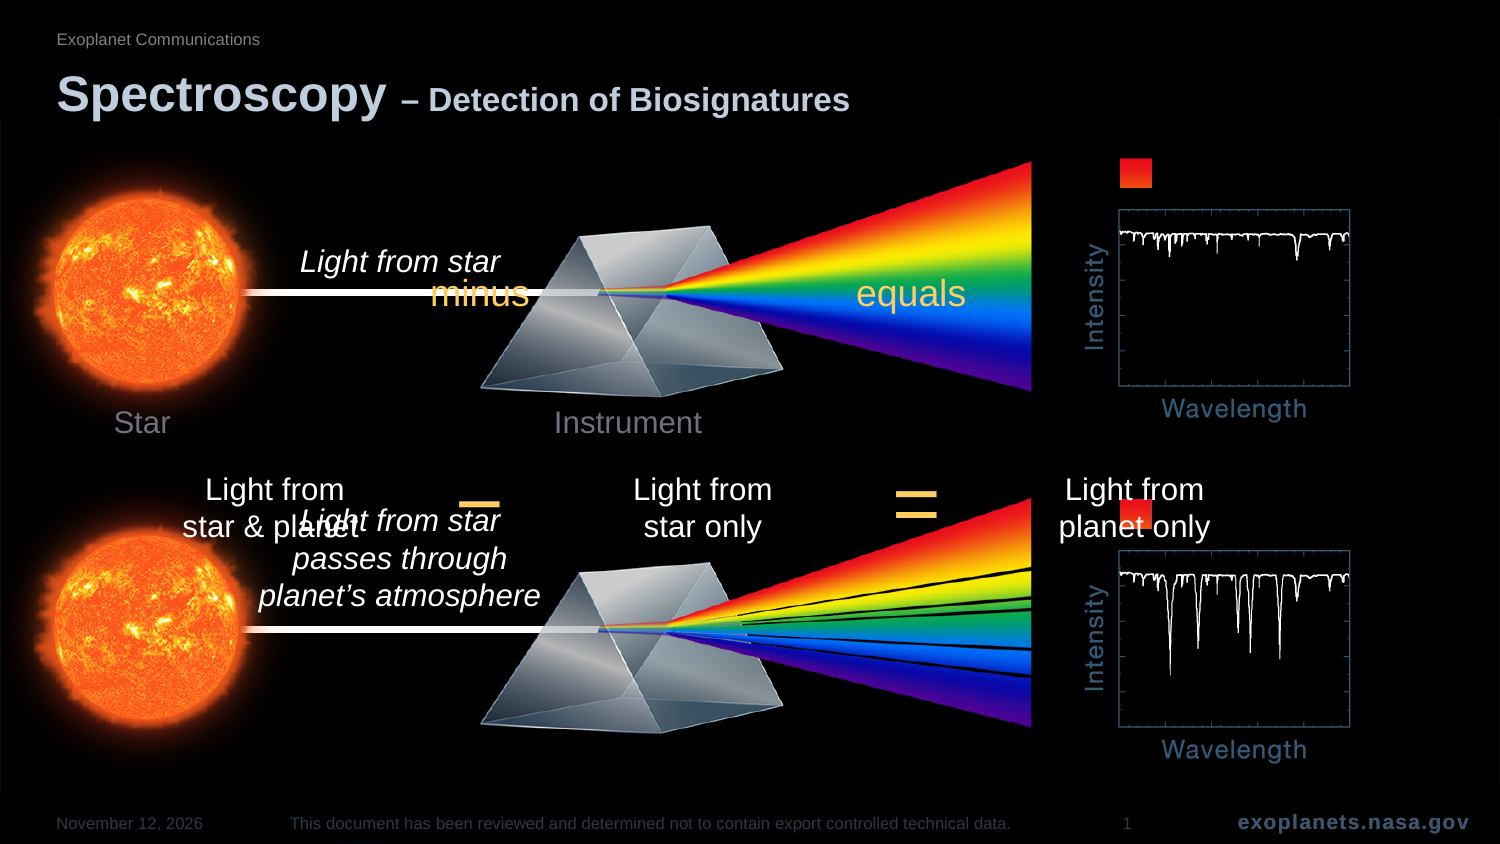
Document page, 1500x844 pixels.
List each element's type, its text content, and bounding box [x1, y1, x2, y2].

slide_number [41, 812, 220, 833]
footer This document has been reviewed and determined not to contain export controlled technical data. [502, 812, 1107, 833]
picture [223, 810, 499, 844]
title Spectroscopy – Detection of Biosignatures [41, 53, 1439, 115]
picture [0, 117, 1500, 791]
list Exoplanet Communications [41, 21, 1439, 53]
slide_number 1 [1107, 812, 1425, 833]
